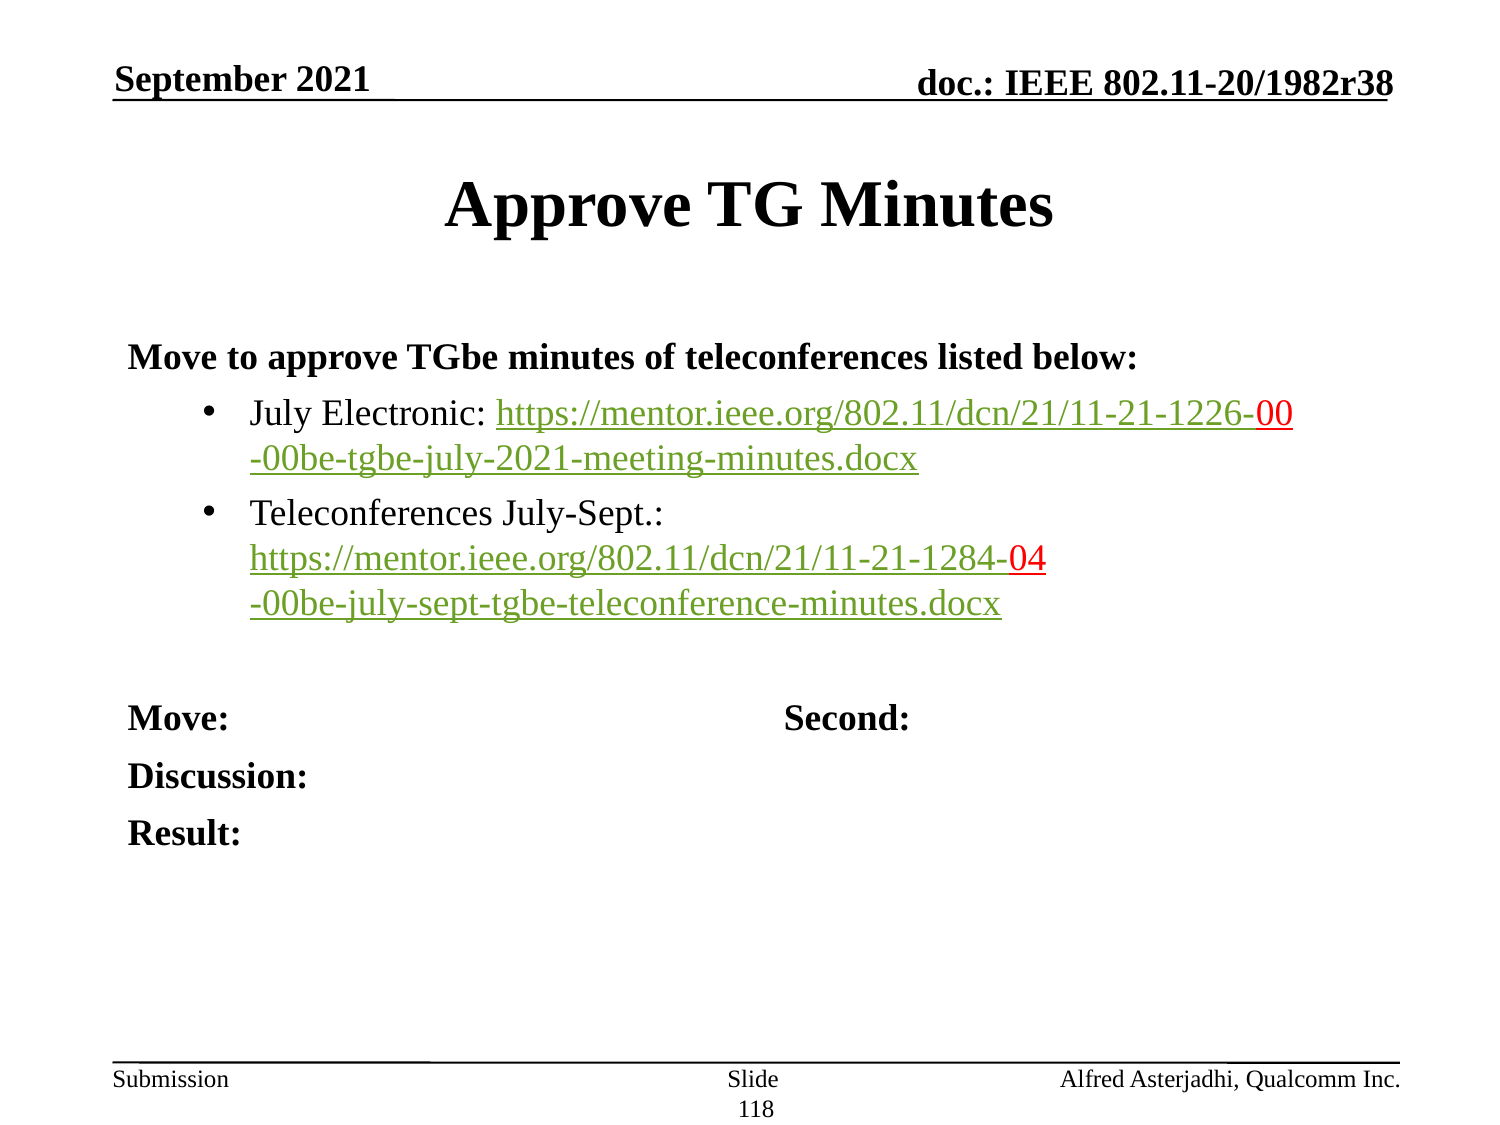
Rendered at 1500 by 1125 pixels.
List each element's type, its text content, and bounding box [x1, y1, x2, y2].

list Move to approve TGbe minutes of teleconferences listed below: July Electronic: https://mentor.ieee.org/802.11/dcn/21/11-21-1226-00-00be-tgbe-july-2021-meeting-minutes.docx Teleconferences July-Sept.: https://mentor.ieee.org/802.11/dcn/21/11-21-1284-04-00be-july-sept-tgbe-teleconference-minutes.docx Move: Second: Discussion: Result: [112, 324, 1388, 1000]
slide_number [114, 54, 423, 100]
slide_number Slide 118 [712, 1061, 800, 1123]
title Approve TG Minutes [112, 112, 1388, 288]
footer Alfred Asterjadhi, Qualcomm Inc. [878, 1061, 1402, 1093]
